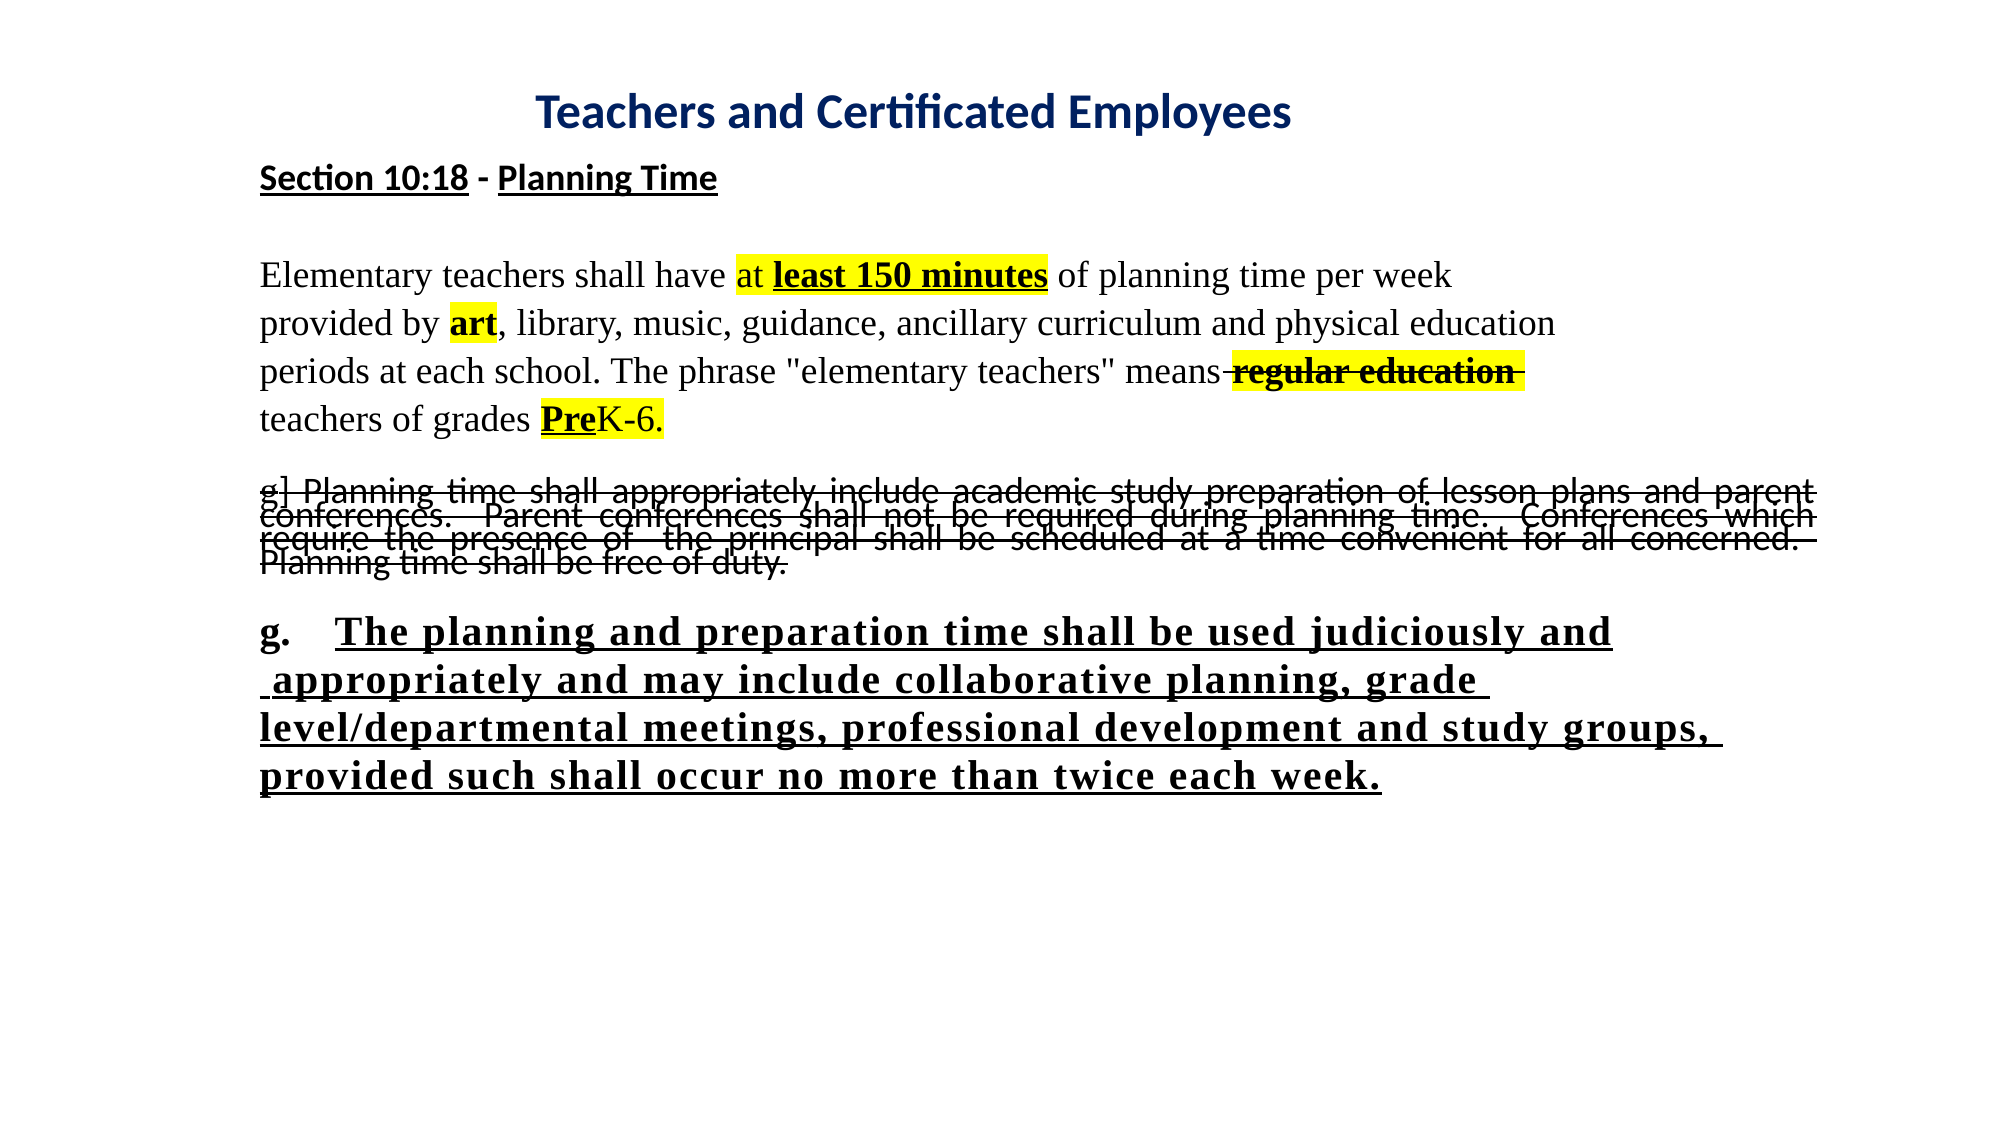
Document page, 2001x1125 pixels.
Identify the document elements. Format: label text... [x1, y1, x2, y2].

text_box Section 10:18 - Planning Time Elementary teachers shall have at least 150 minutes of planning time per week provided by art, library, music, guidance, ancillary curriculum and physical education periods at each school. The phrase "elementary teachers" means regular education teachers of grades PreK-6. g] Planning time shall appropriately include academic study preparation of lesson plans and parent conferences. Parent conferences shall not be required during planning time. Conferences which require the presence of the principal shall be scheduled at a time convenient for all concerned. Planning time shall be free of duty. The planning and preparation time shall be used judiciously and appropriately and may include collaborative planning, grade level/departmental meetings, professional development and study groups, provided such shall occur no more than twice each week. [78, 167, 1832, 830]
text_box Teachers and Certificated Employees [520, 71, 1348, 147]
